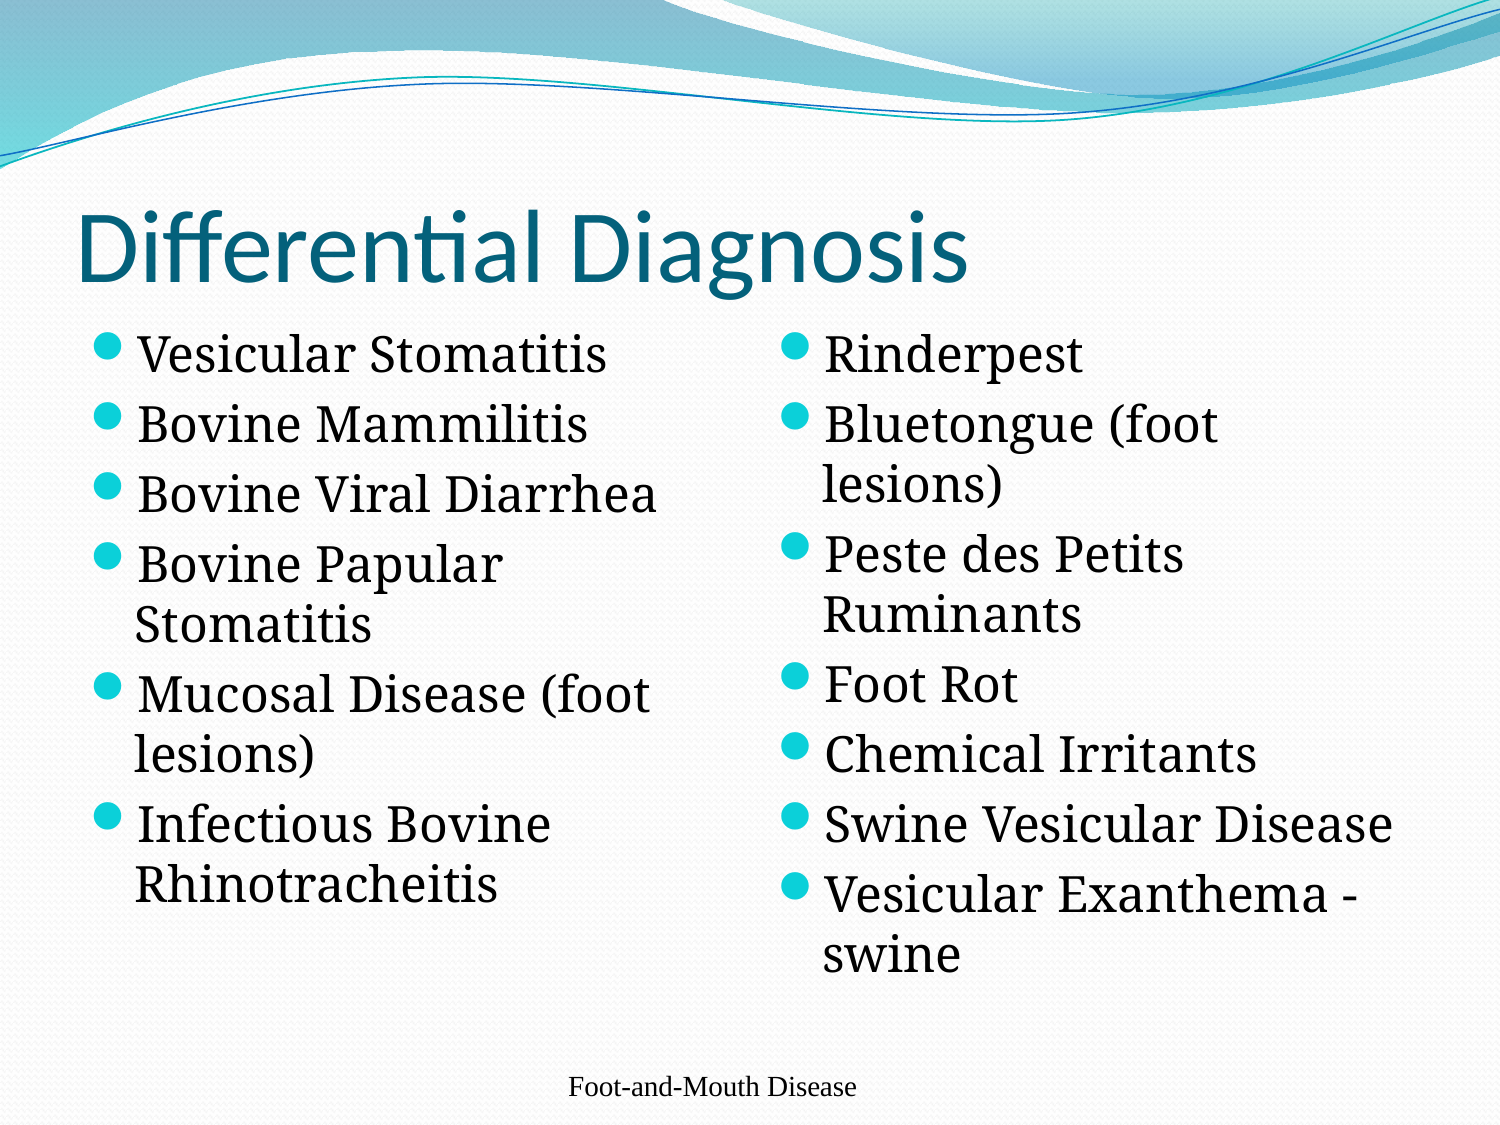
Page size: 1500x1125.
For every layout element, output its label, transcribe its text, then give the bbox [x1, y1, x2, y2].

list Vesicular Stomatitis Bovine Mammilitis Bovine Viral Diarrhea Bovine Papular Stomatitis Mucosal Disease (foot lesions) Infectious Bovine Rhinotracheitis [75, 314, 738, 1043]
list Rinderpest Bluetongue (foot lesions) Peste des Petits Ruminants Foot Rot Chemical Irritants Swine Vesicular Disease Vesicular Exanthema - swine [762, 314, 1425, 1043]
footer Foot-and-Mouth Disease [437, 1042, 988, 1103]
title Differential Diagnosis [75, 115, 1425, 303]
